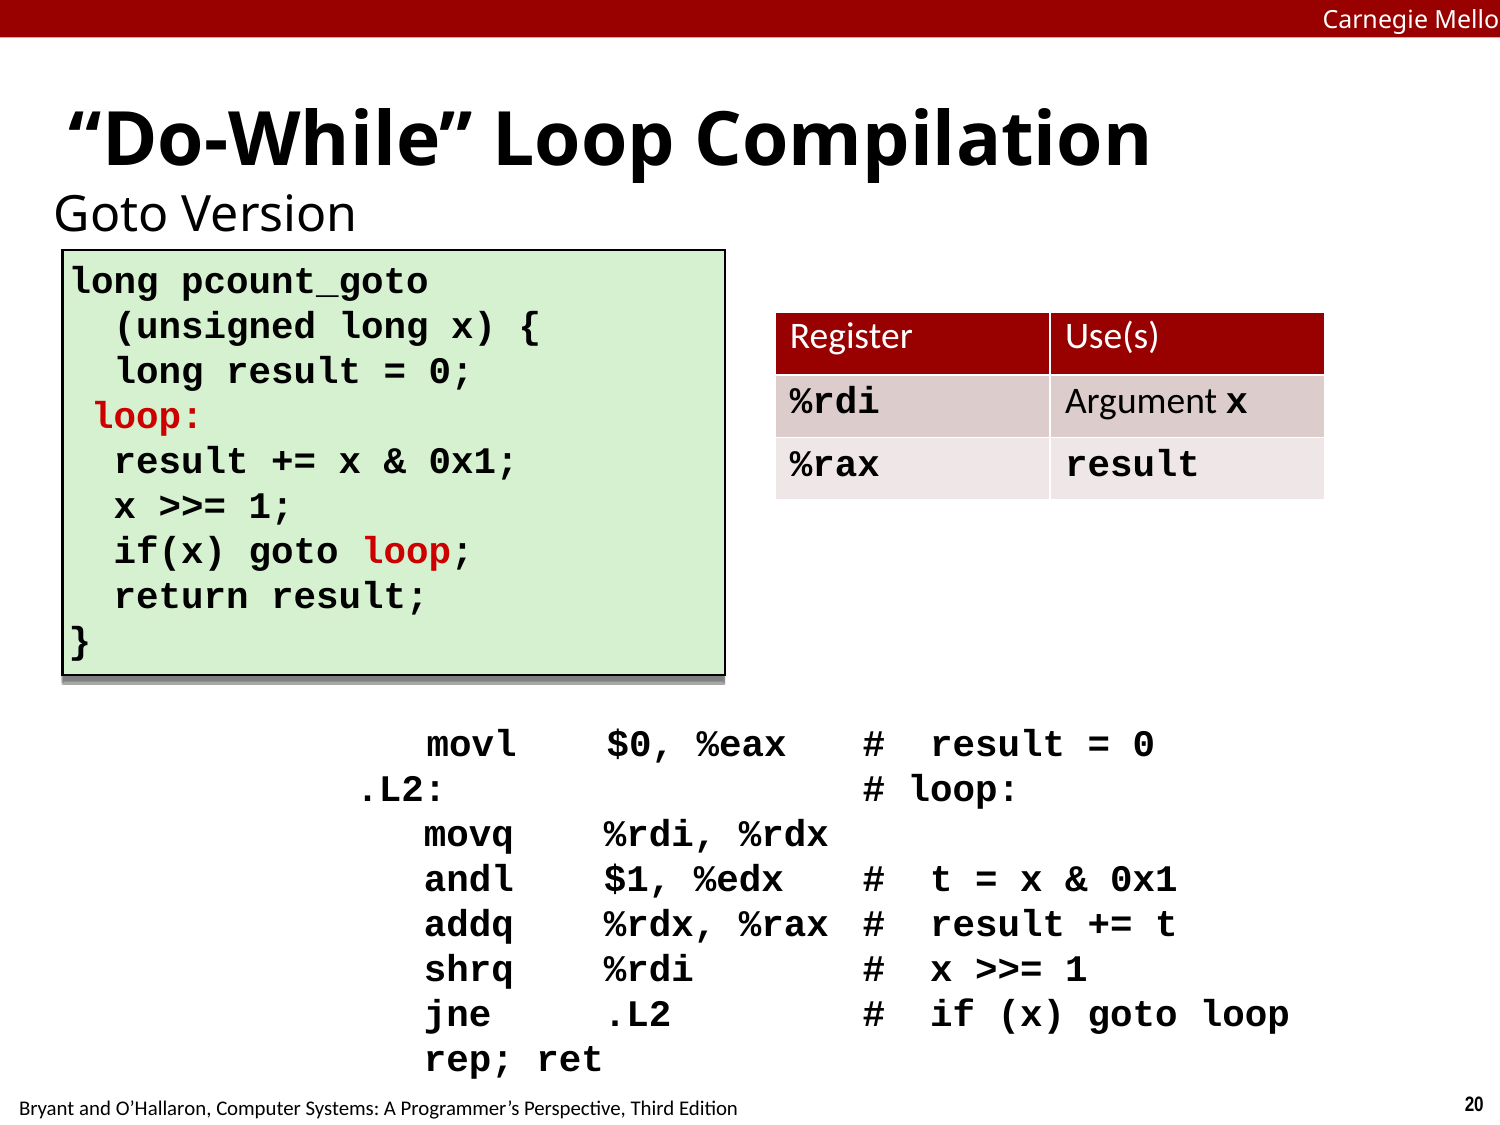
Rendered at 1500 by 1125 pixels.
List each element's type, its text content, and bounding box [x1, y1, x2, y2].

text_box [0, 0, 1500, 38]
table_cell %rax [776, 438, 1049, 499]
text_box Carnegie Mellon [1322, 3, 1500, 33]
table_cell Argument x [1051, 376, 1324, 437]
text_box Goto Version [47, 174, 427, 248]
title “Do-While” Loop Compilation [62, 41, 1438, 230]
table_header Use(s) [1051, 313, 1324, 374]
table_cell %rdi [776, 376, 1049, 437]
text_box long pcount_goto (unsigned long x) { long result = 0; loop: result += x & 0x1; x >>= 1; if(x) goto loop; return result; } [62, 249, 726, 675]
table_cell result [1051, 438, 1324, 499]
text_box movl $0, %eax # result = 0 .L2: # loop: movq %rdi, %rdx andl $1, %edx # t = x & 0x1 addq %rdx, %rax # result += t shrq %rdi # x >>= 1 jne .L2 # if (x) goto loop rep; ret [350, 712, 1300, 1050]
table_header Register [776, 313, 1049, 374]
